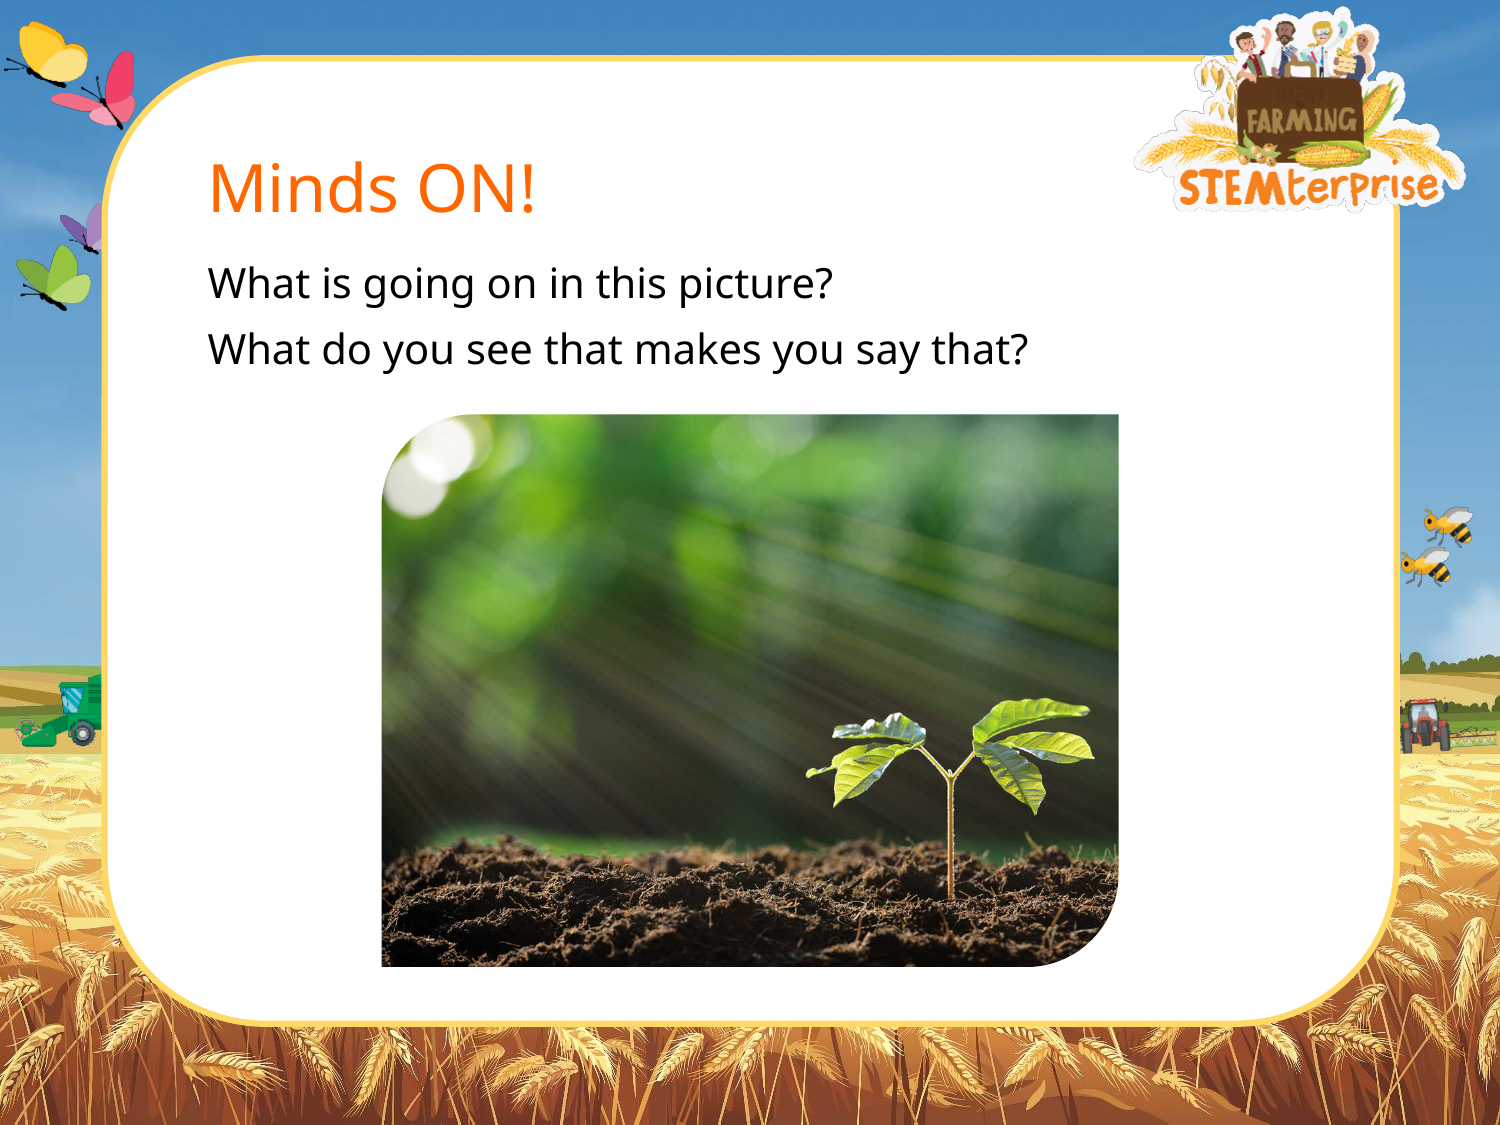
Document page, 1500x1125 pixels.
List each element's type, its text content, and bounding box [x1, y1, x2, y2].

list What is going on in this picture? What do you see that makes you say that? [192, 255, 1410, 1033]
title Minds ON! [192, 127, 1167, 255]
picture [0, 0, 1500, 1125]
